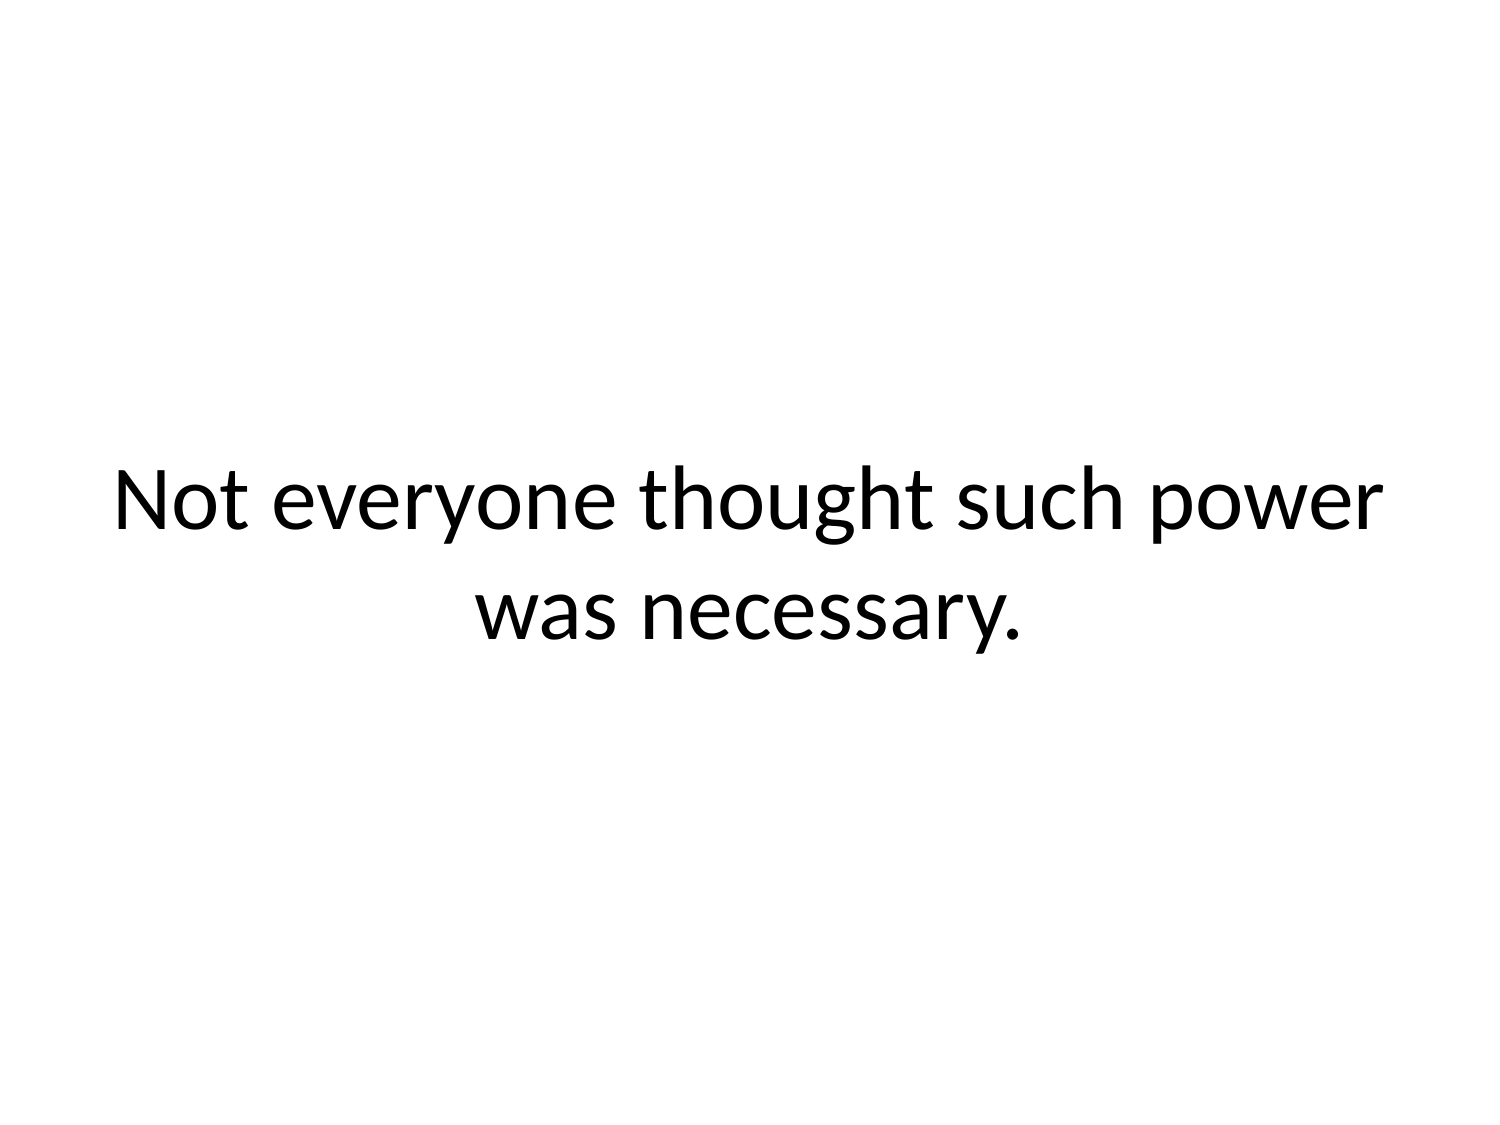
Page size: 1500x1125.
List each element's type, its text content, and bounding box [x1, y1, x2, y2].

title Not everyone thought such power was necessary. [74, 44, 1426, 1051]
